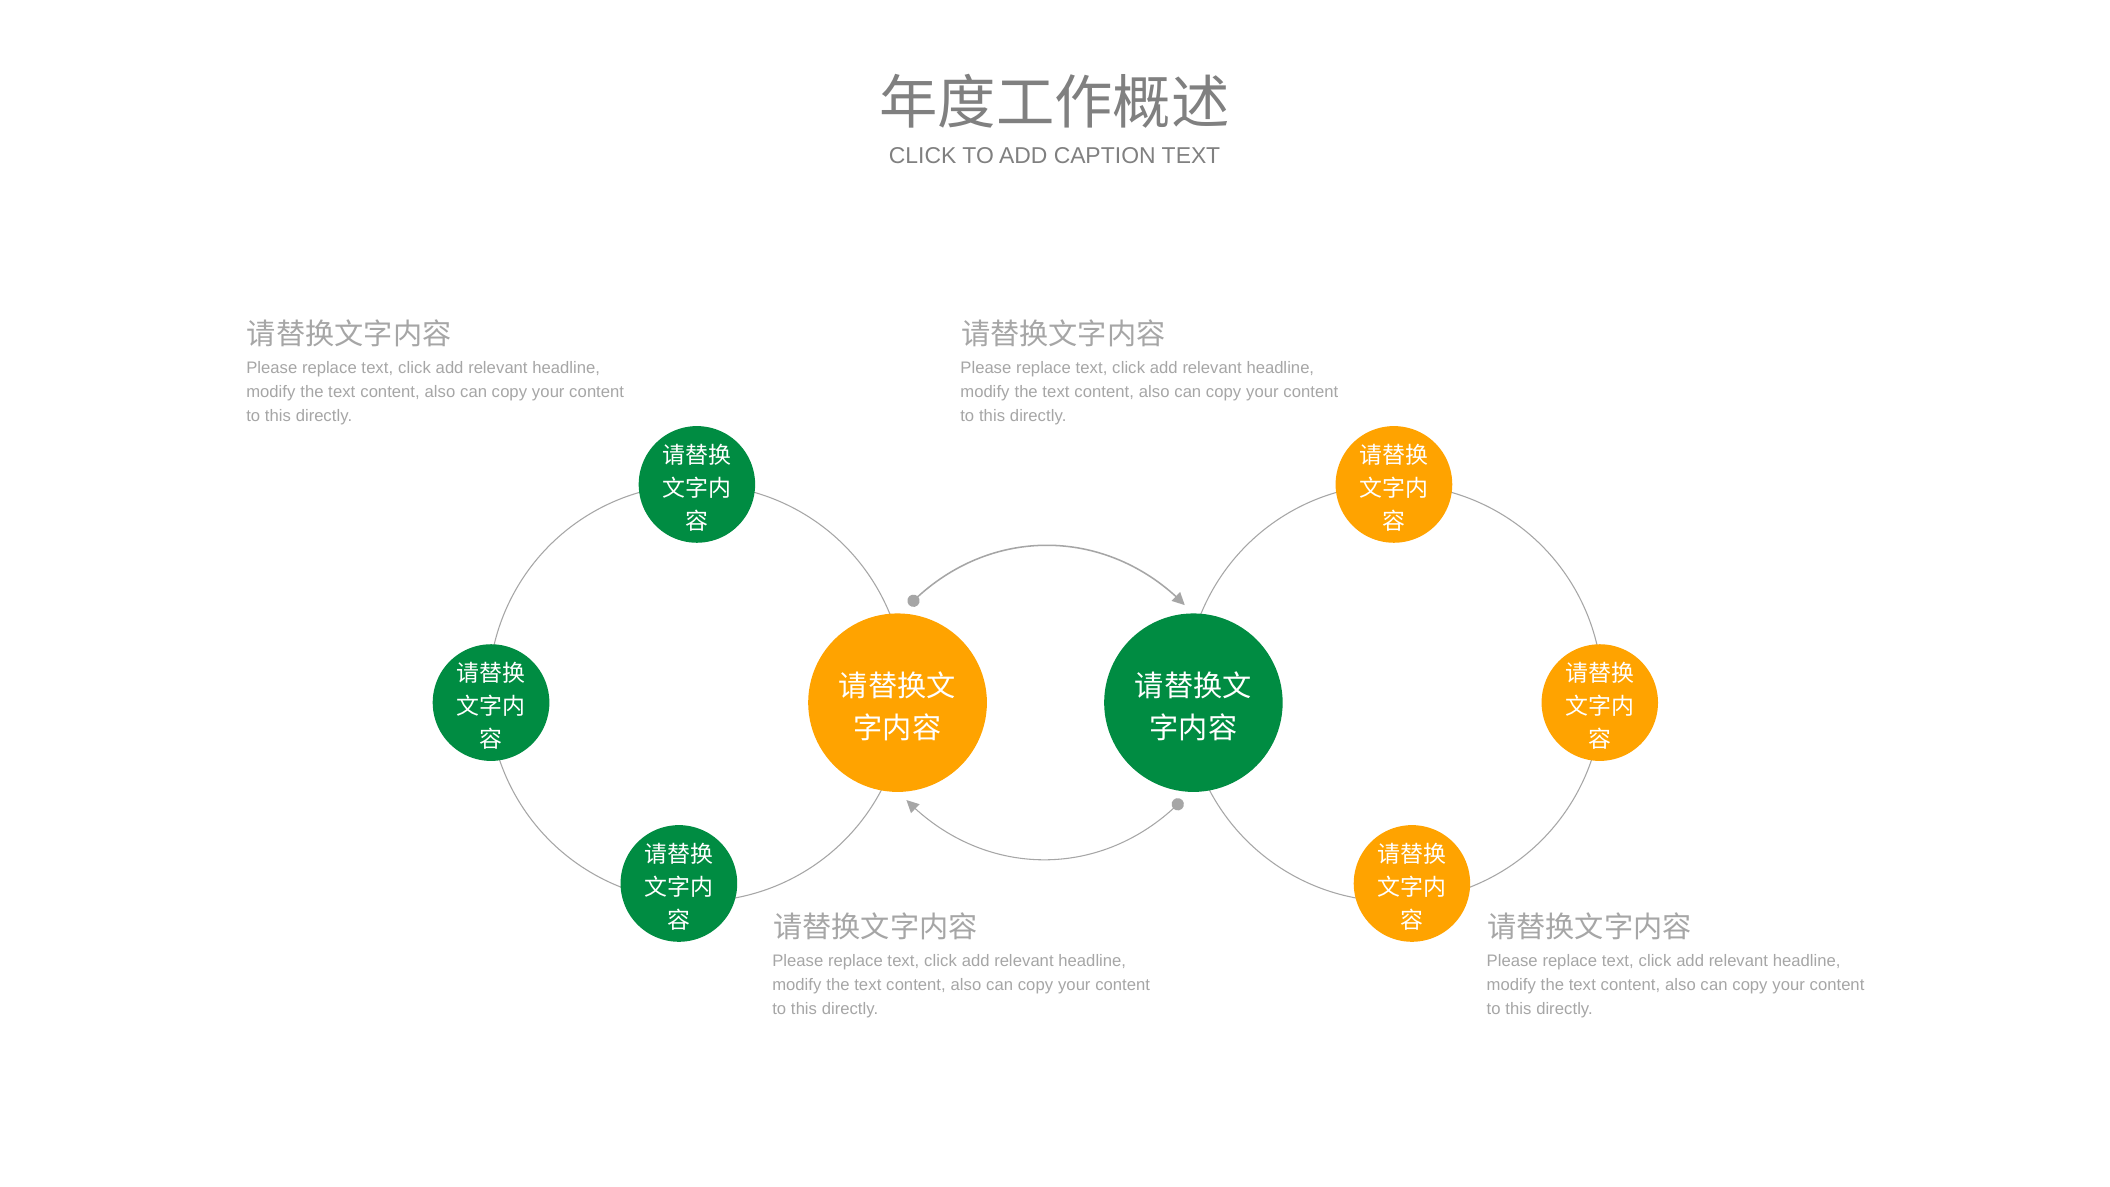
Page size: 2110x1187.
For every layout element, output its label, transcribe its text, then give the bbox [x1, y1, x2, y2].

text_box 年度工作概述 [865, 65, 1245, 136]
text_box 请替换文字内容 [773, 901, 978, 944]
text_box 请替换文字内容 [620, 825, 738, 942]
text_box [907, 545, 1185, 705]
text_box [1201, 492, 1597, 898]
text_box Please replace text, click add relevant headline, modify the text content, also can copy your content to this directly. [772, 945, 1160, 1018]
text_box 请替换文字内容 [808, 613, 987, 792]
text_box 请替换文字内容 [1335, 426, 1453, 543]
text_box 请替换文字内容 [1541, 644, 1659, 761]
text_box 请替换文字内容 [961, 308, 1167, 351]
text_box [906, 666, 1184, 860]
text_box Please replace text, click add relevant headline, modify the text content, also can copy your content to this directly. [1486, 945, 1874, 1018]
text_box Please replace text, click add relevant headline, modify the text content, also can copy your content to this directly. [246, 353, 634, 425]
text_box 请替换文字内容 [246, 308, 452, 351]
text_box [494, 492, 890, 898]
text_box 请替换文字内容 [1487, 901, 1693, 944]
text_box Please replace text, click add relevant headline, modify the text content, also can copy your content to this directly. [960, 353, 1348, 425]
text_box 请替换文字内容 [1353, 825, 1471, 942]
text_box 请替换文字内容 [638, 426, 756, 543]
text_box 请替换文字内容 [432, 644, 550, 761]
text_box CLICK TO ADD CAPTION TEXT [865, 140, 1245, 168]
text_box 请替换文字内容 [1104, 613, 1283, 792]
